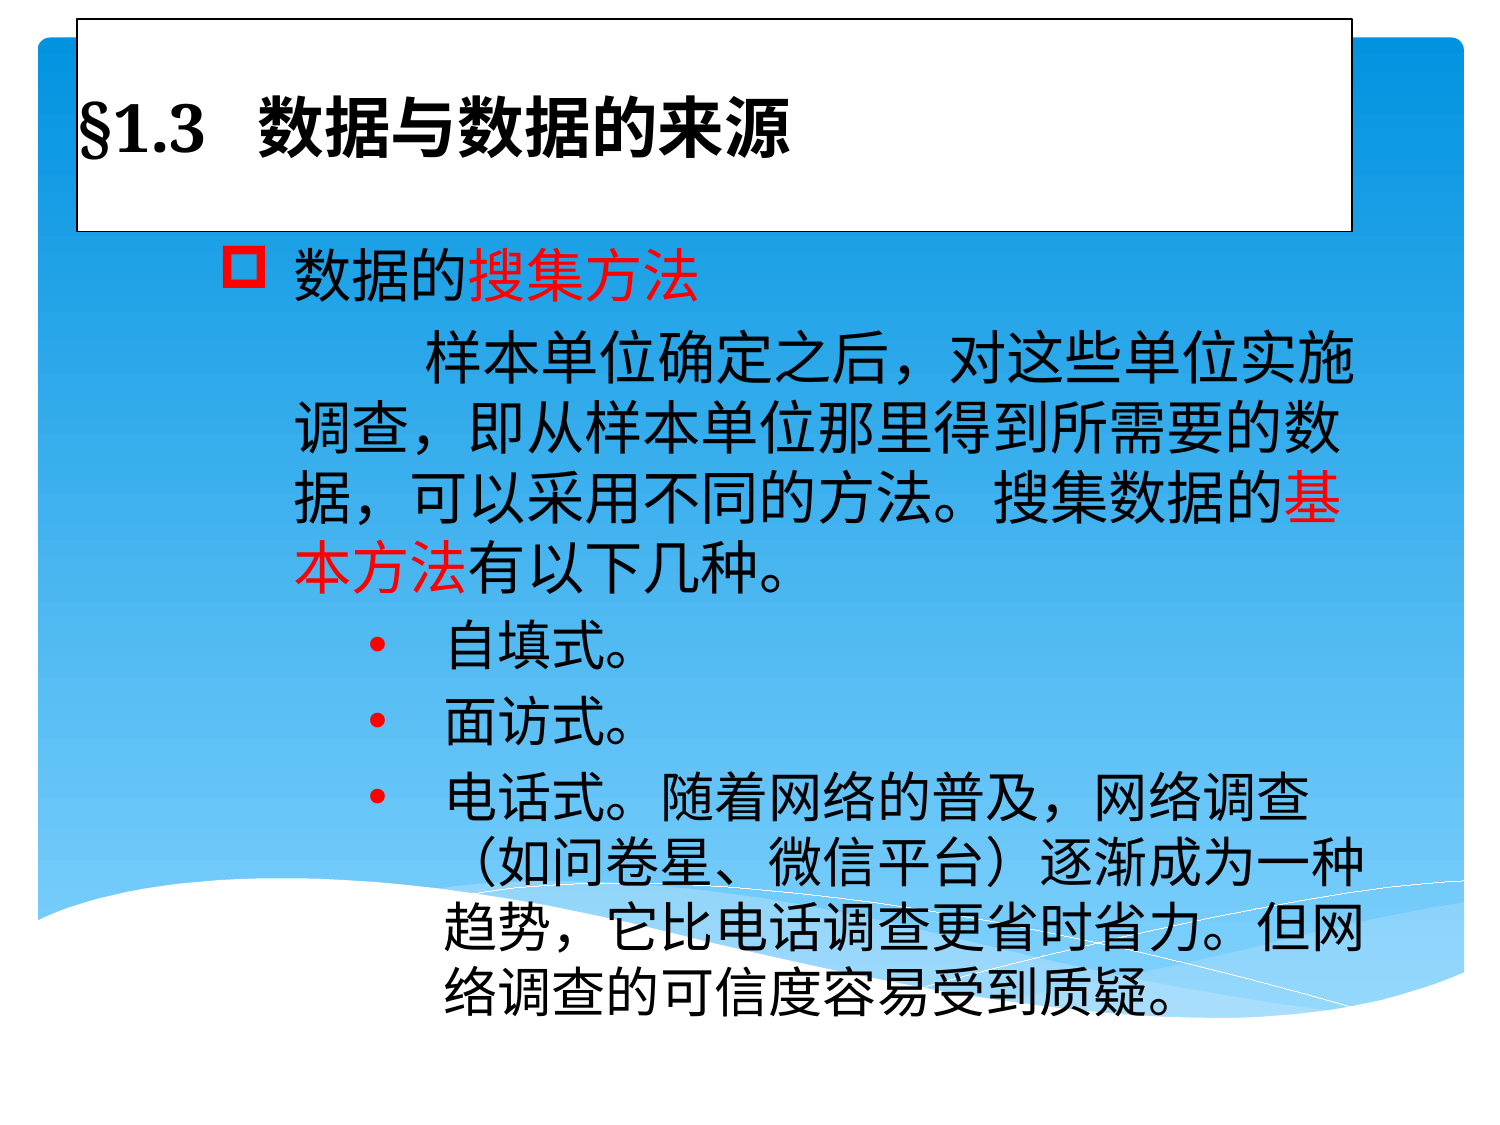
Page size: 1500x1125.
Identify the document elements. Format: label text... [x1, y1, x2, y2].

title §1.3 数据与数据的来源 [76, 19, 1352, 232]
subtitle 数据的搜集方法 样本单位确定之后，对这些单位实施调查，即从样本单位那里得到所需要的数据，可以采用不同的方法。搜集数据的基本方法有以下几种。 自填式。 面访式。 电话式。随着网络的普及，网络调查（如问卷星、微信平台）逐渐成为一种趋势，它比电话调查更省时省力。但网络调查的可信度容易受到质疑。 [53, 231, 1388, 1012]
